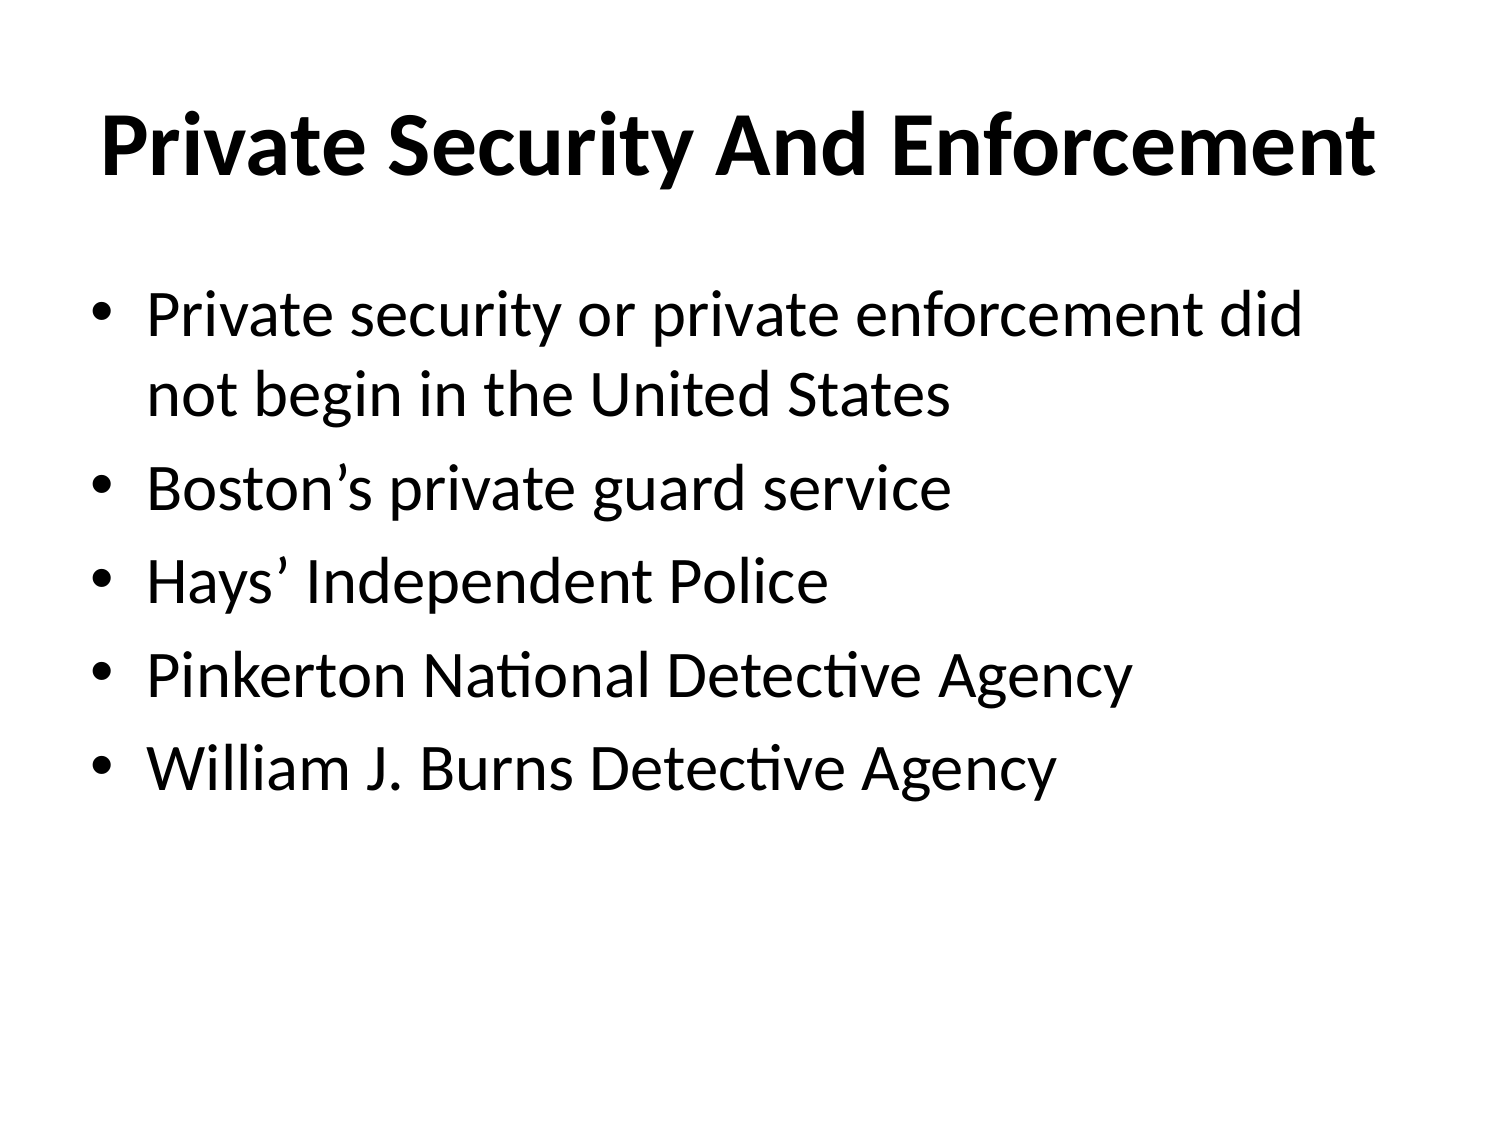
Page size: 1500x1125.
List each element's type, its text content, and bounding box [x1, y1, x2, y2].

list Private security or private enforcement did not begin in the United States Boston’s private guard service Hays’ Independent Police Pinkerton National Detective Agency William J. Burns Detective Agency [75, 262, 1425, 1005]
title Private Security And Enforcement [75, 45, 1425, 233]
